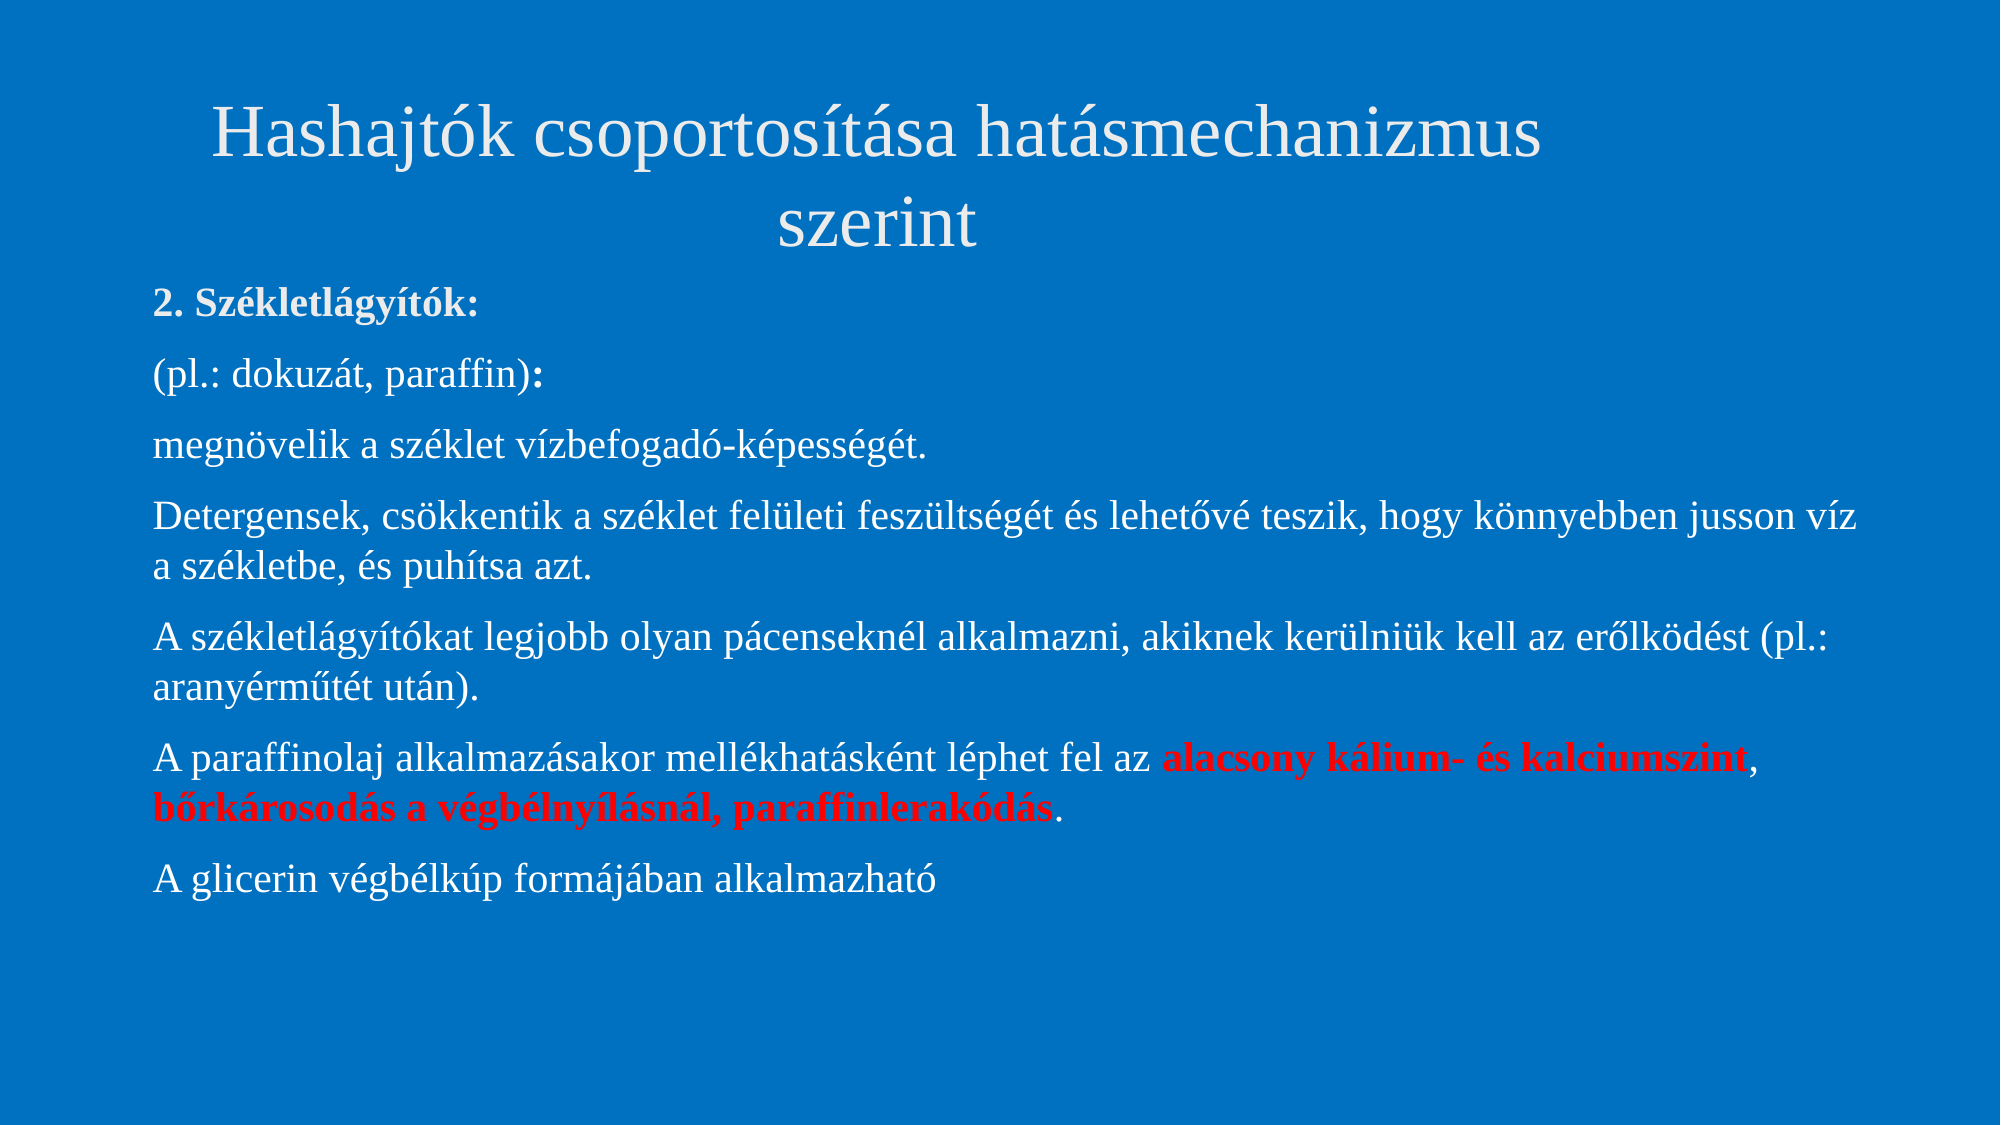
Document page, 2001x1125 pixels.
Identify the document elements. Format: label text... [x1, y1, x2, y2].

title Hashajtók csoportosítása hatásmechanizmus szerint [106, 74, 1649, 304]
list 2. Székletlágyítók: (pl.: dokuzát, paraffin): megnövelik a széklet vízbefogadó-képességét. Detergensek, csökkentik a széklet felületi feszültségét és lehetővé teszik, hogy könnyebben jusson víz a székletbe, és puhítsa azt. A székletlágyítókat legjobb olyan pácenseknél alkalmazni, akiknek kerülniük kell az erőlködést (pl.: aranyérműtét után). A paraffinolaj alkalmazásakor mellékhatásként léphet fel az alacsony kálium- és kalciumszint, bőrkárosodás a végbélnyílásnál, paraffinlerakódás. A glicerin végbélkúp formájában alkalmazható [137, 267, 1900, 1070]
